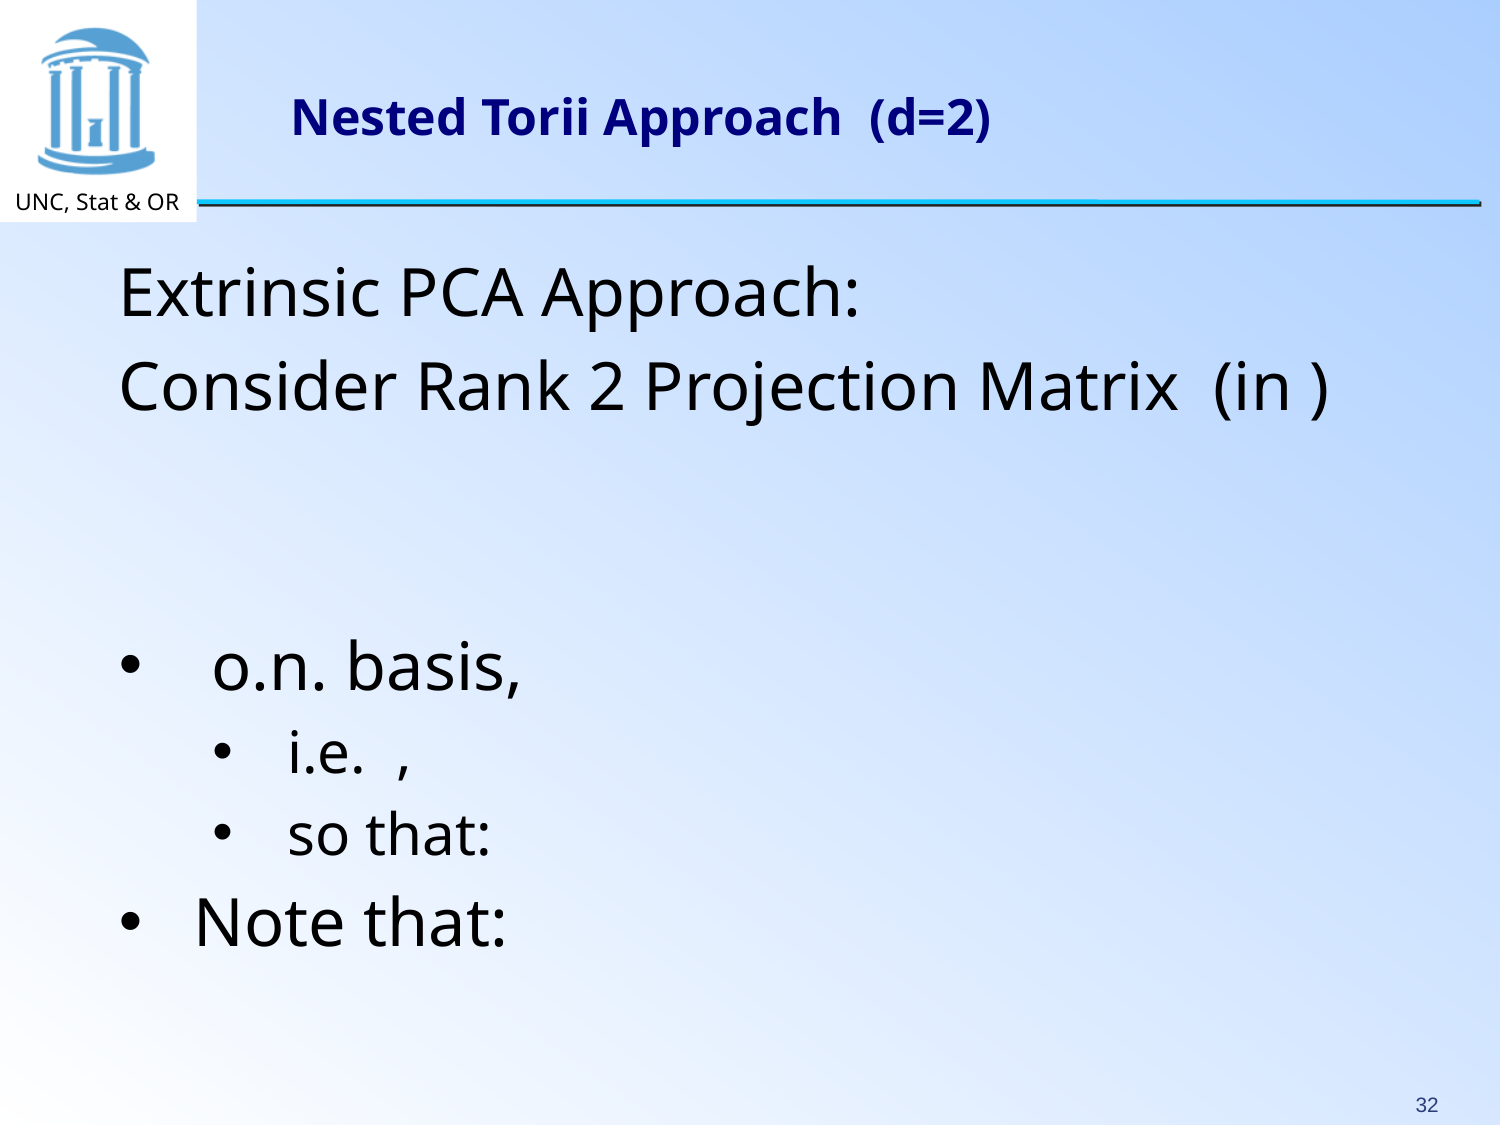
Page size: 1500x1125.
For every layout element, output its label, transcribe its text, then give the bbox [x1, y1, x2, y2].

picture [14, 7, 189, 189]
title Nested Torii Approach (d=2) [275, 75, 1448, 156]
